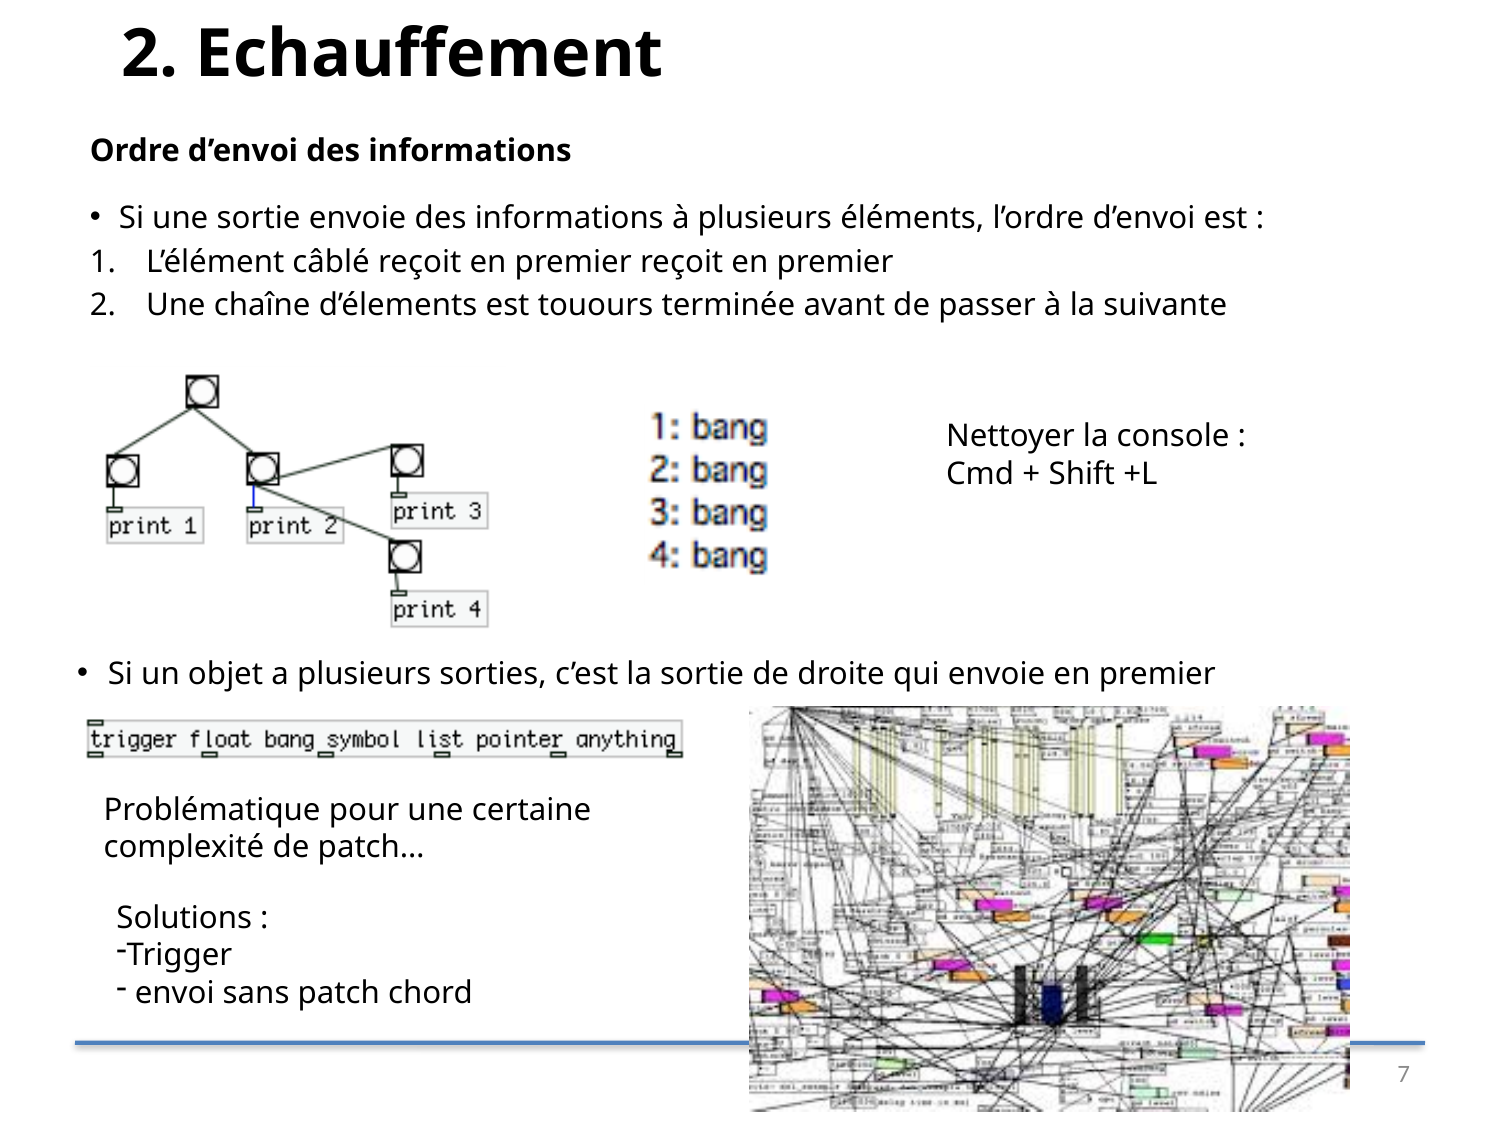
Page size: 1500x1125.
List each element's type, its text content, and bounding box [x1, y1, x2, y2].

picture [71, 714, 698, 769]
text_box Nettoyer la console : Cmd + Shift +L [931, 408, 1363, 536]
text_box Problématique pour une certaine complexité de patch… [88, 781, 698, 872]
text_box Si un objet a plusieurs sorties, c’est la sortie de droite qui envoie en premier [62, 645, 1500, 698]
text_box 2. Echauffement [106, 2, 1382, 244]
text_box Solutions : Trigger envoi sans patch chord [101, 889, 498, 1017]
slide_number 7 [1354, 1042, 1425, 1103]
list Ordre d’envoi des informations Si une sortie envoie des informations à plusieurs éléments, l’ordre d’envoi est : L’élément câblé reçoit en premier reçoit en premier Une chaîne d’élements est touours terminée avant de passer à la suivante [75, 122, 1425, 357]
picture [643, 403, 802, 585]
picture [749, 706, 1351, 1112]
picture [90, 365, 506, 648]
